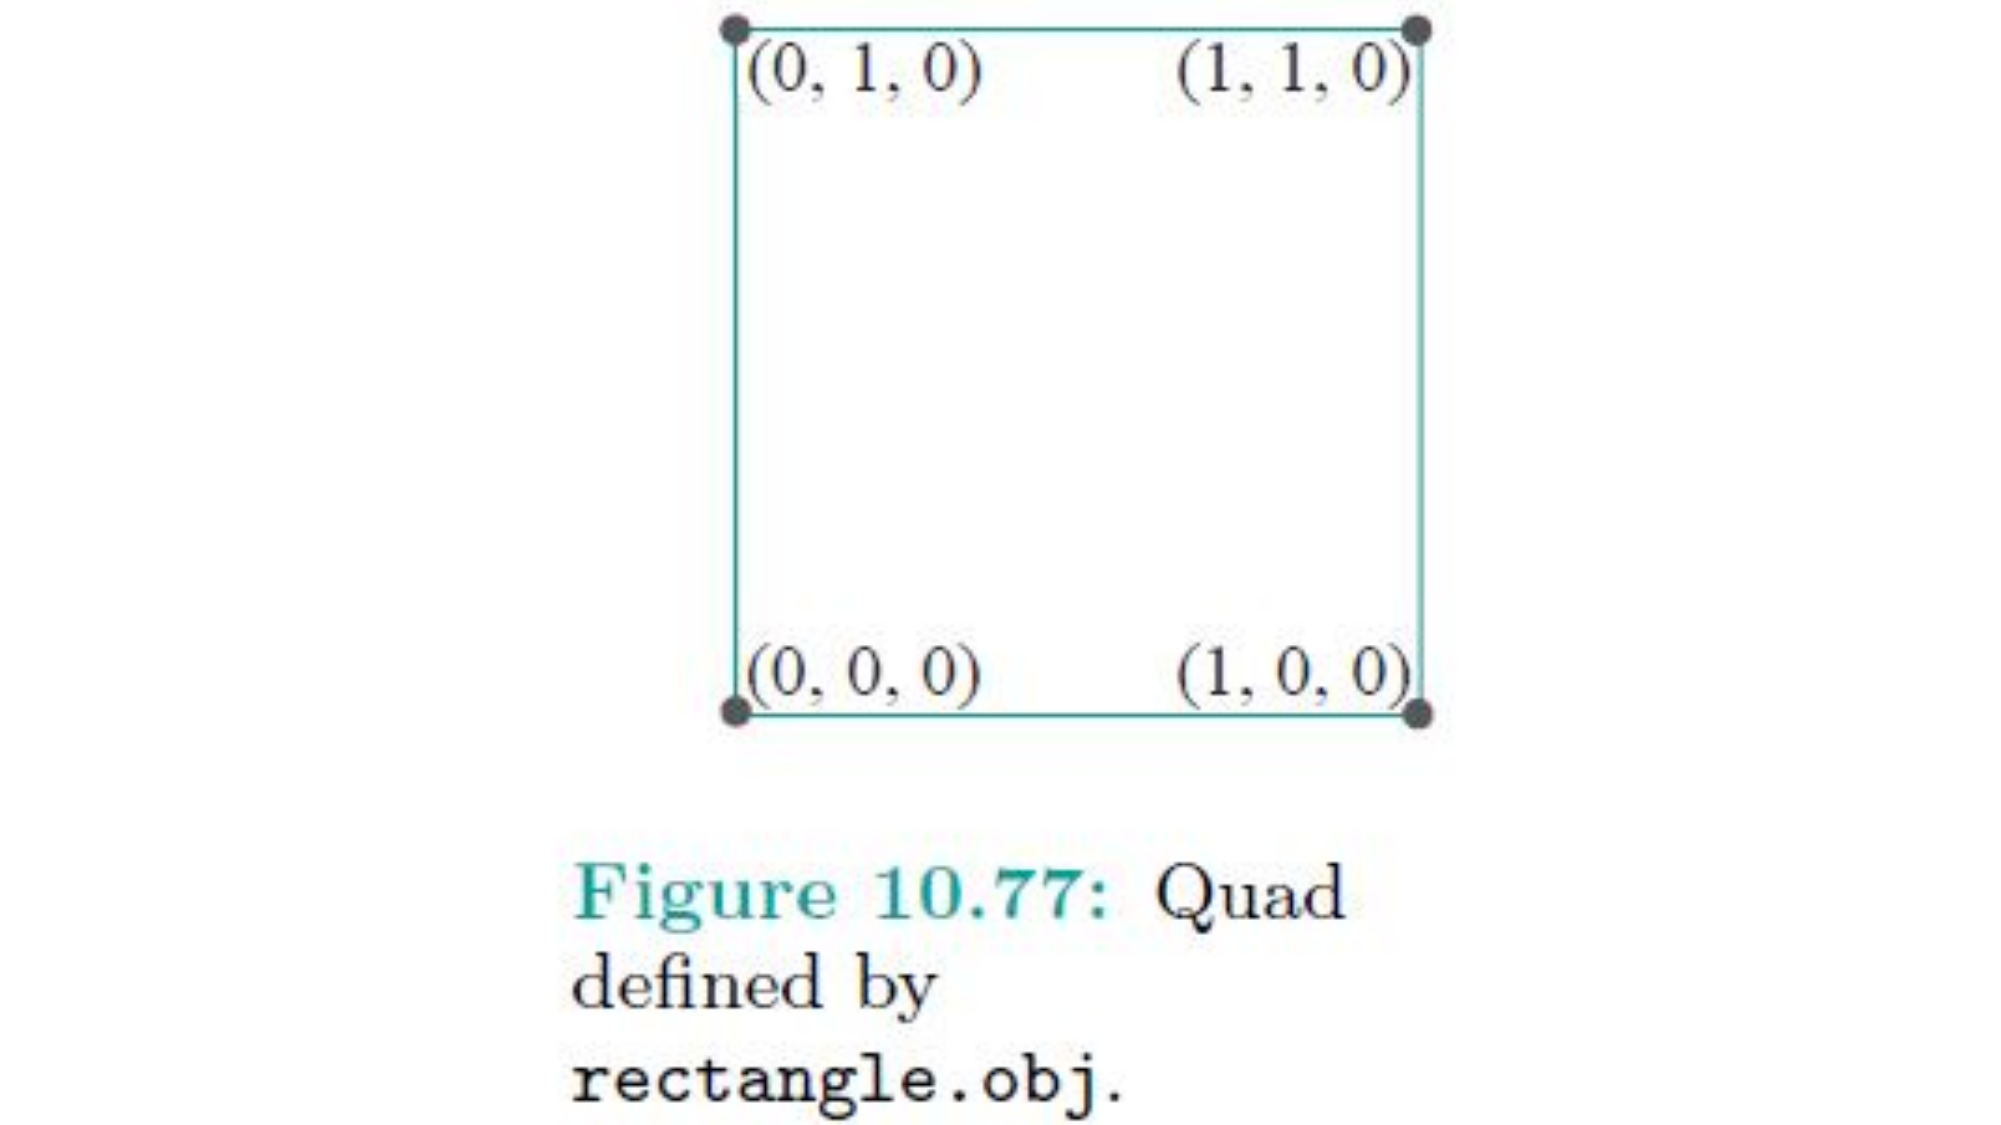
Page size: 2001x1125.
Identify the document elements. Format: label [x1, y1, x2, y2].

picture [500, 0, 1500, 1125]
